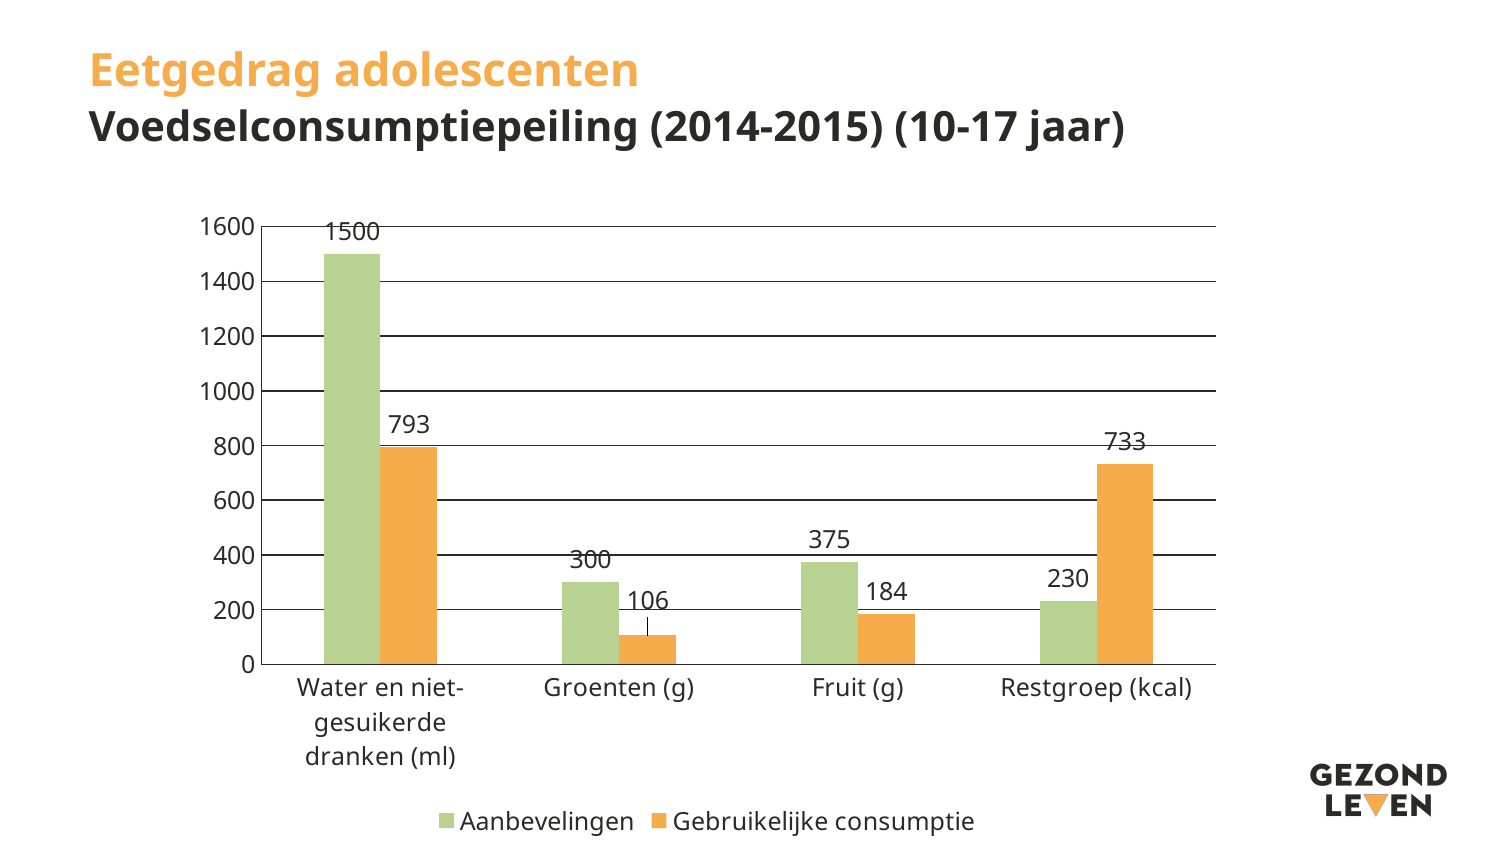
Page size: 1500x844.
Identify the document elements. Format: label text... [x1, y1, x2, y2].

list Voedselconsumptiepeiling (2014-2015) (10-17 jaar) [88, 99, 1441, 144]
title Eetgedrag adolescenten [88, 41, 662, 90]
chart [177, 196, 1238, 844]
